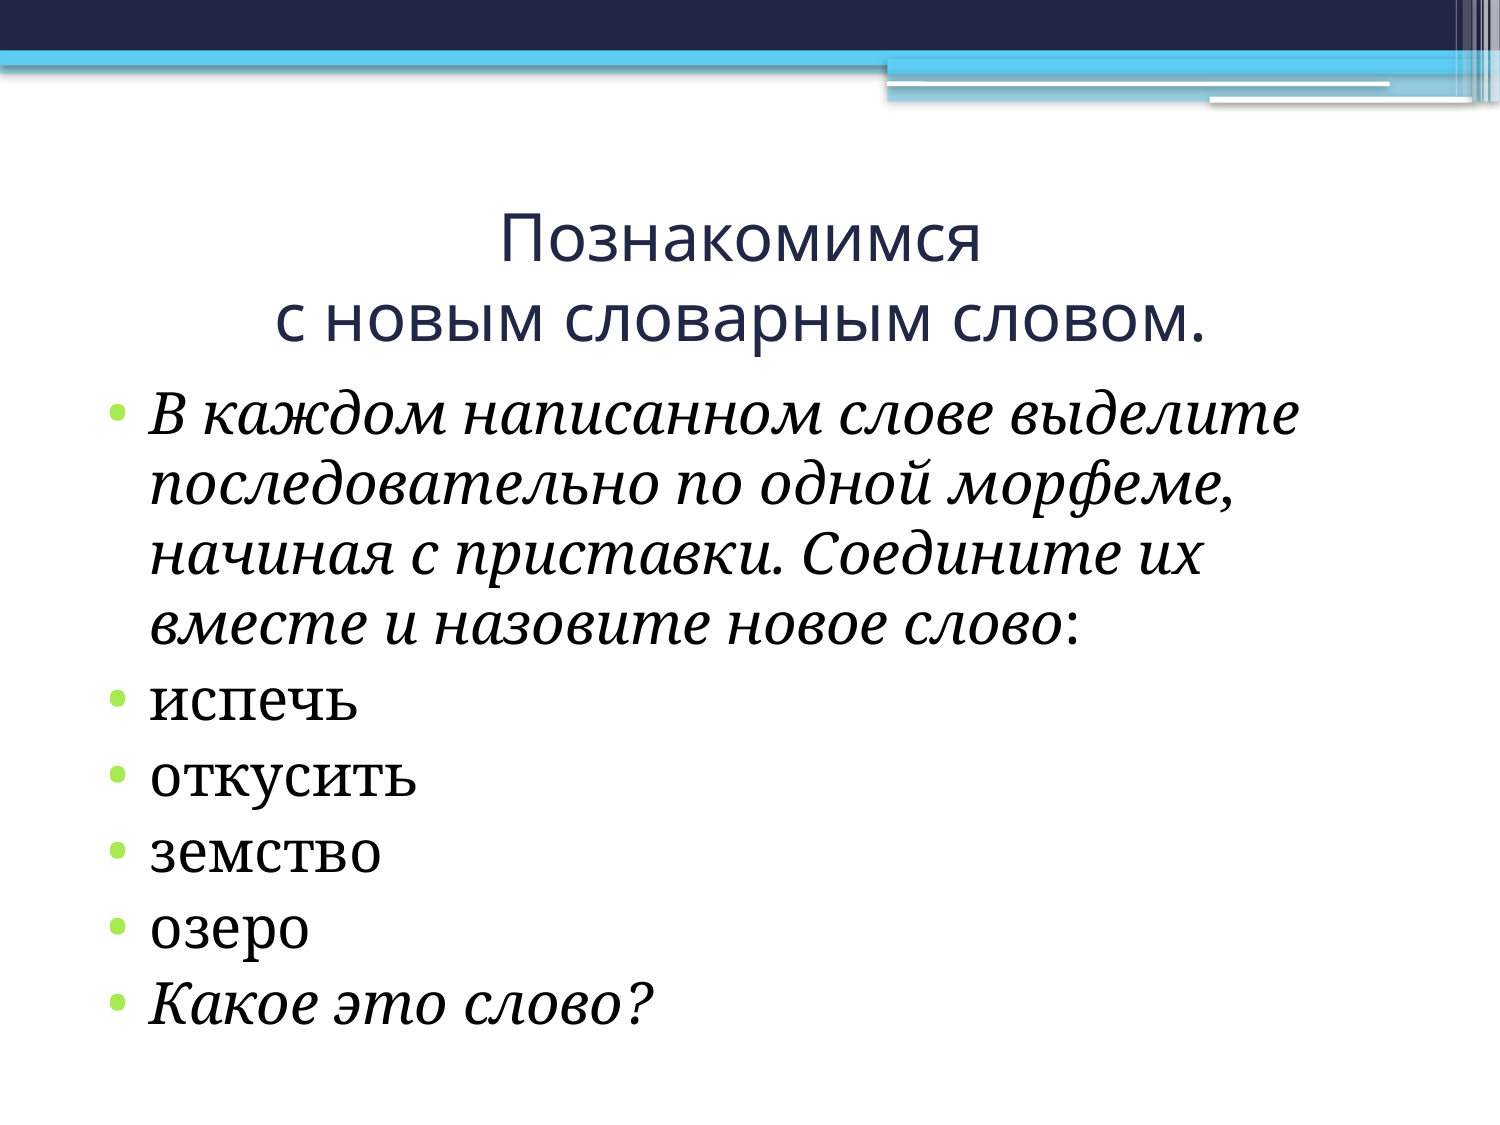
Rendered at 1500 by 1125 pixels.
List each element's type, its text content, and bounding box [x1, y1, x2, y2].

title Познакомимся с новым словарным словом. [75, 187, 1425, 363]
list В каждом написанном слове выделите последовательно по одной морфеме, начиная с приставки. Соедините их вместе и назовите новое слово: испечь откусить земство озеро Какое это слово? [75, 368, 1425, 1079]
